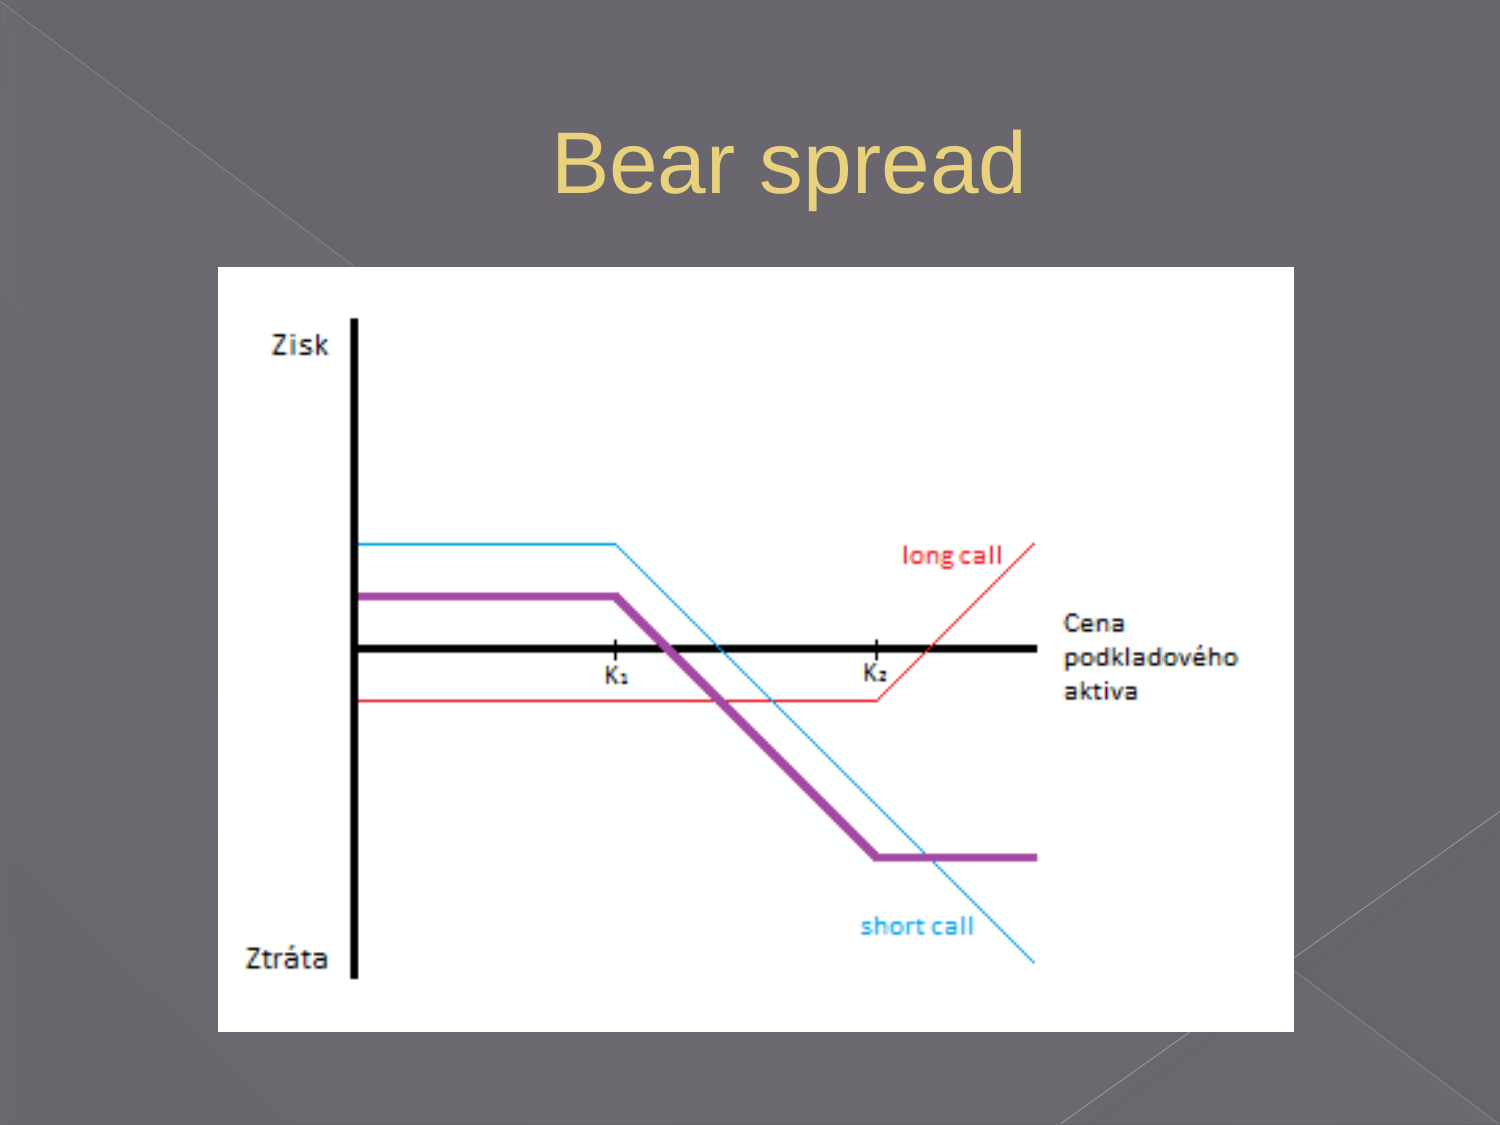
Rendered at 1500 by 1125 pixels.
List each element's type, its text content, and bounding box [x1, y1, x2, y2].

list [218, 266, 1294, 1032]
title Bear spread [75, 43, 1425, 274]
